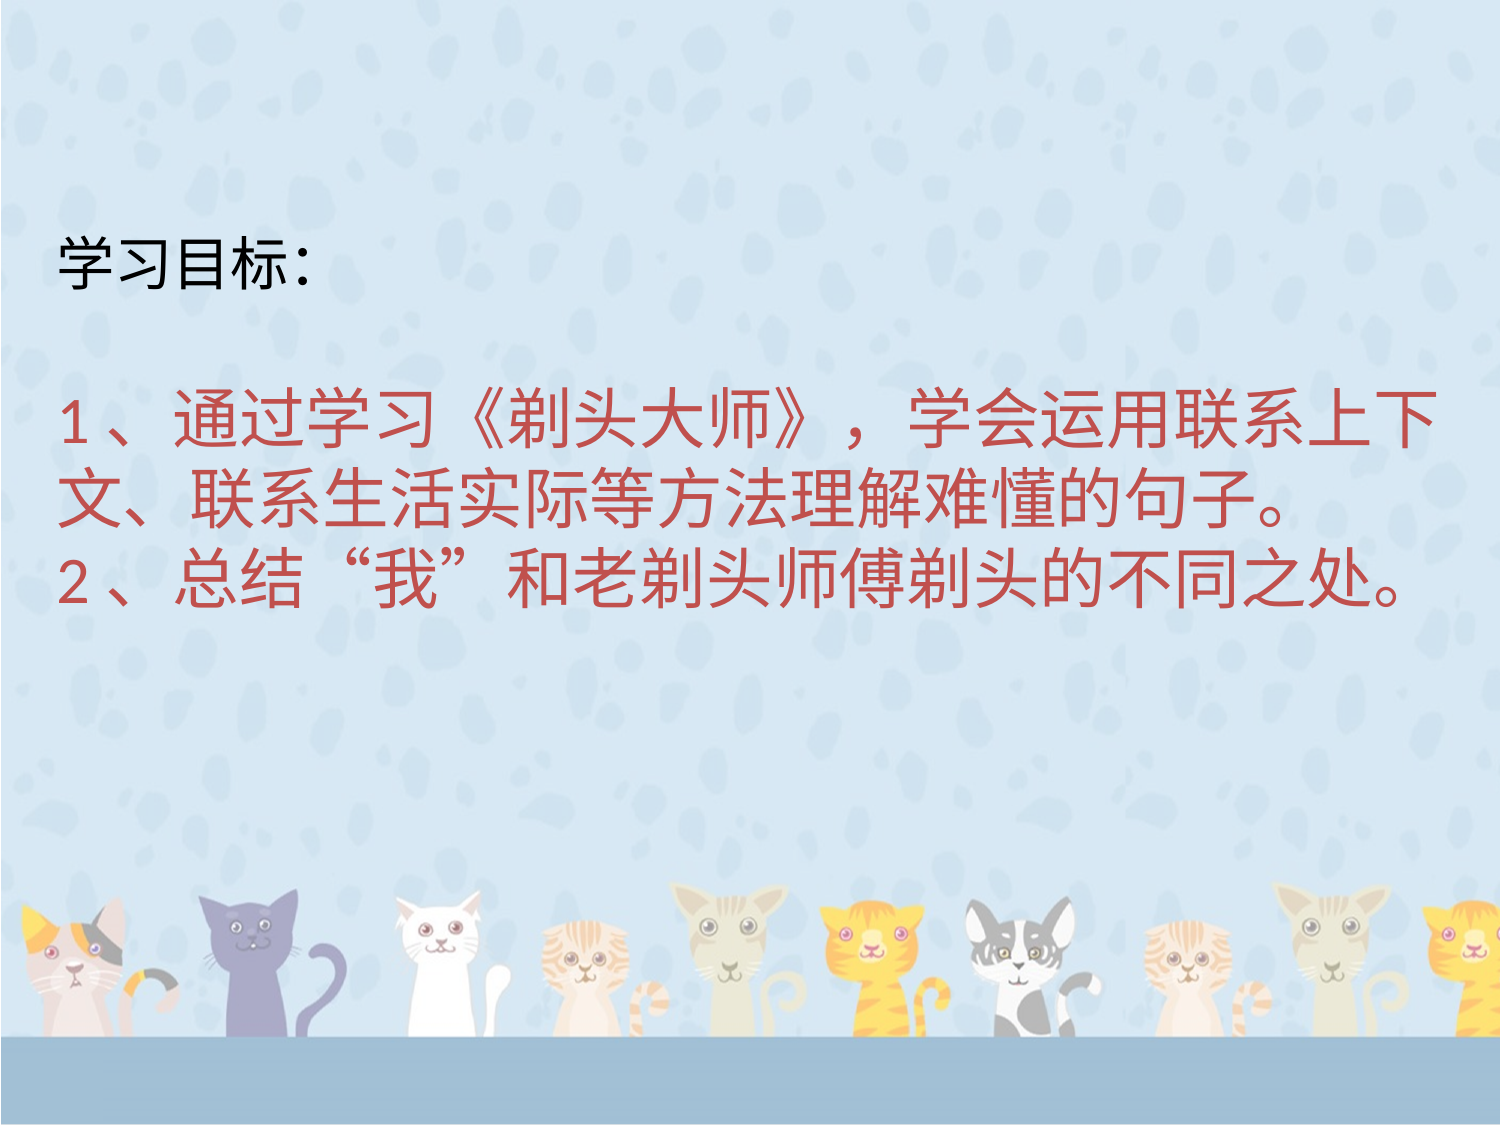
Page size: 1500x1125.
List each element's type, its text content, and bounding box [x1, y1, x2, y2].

text_box 学习目标： 1、通过学习《剃头大师》，学会运用联系上下文、联系生活实际等方法理解难懂的句子。 2、总结“我”和老剃头师傅剃头的不同之处。 [41, 219, 1459, 625]
